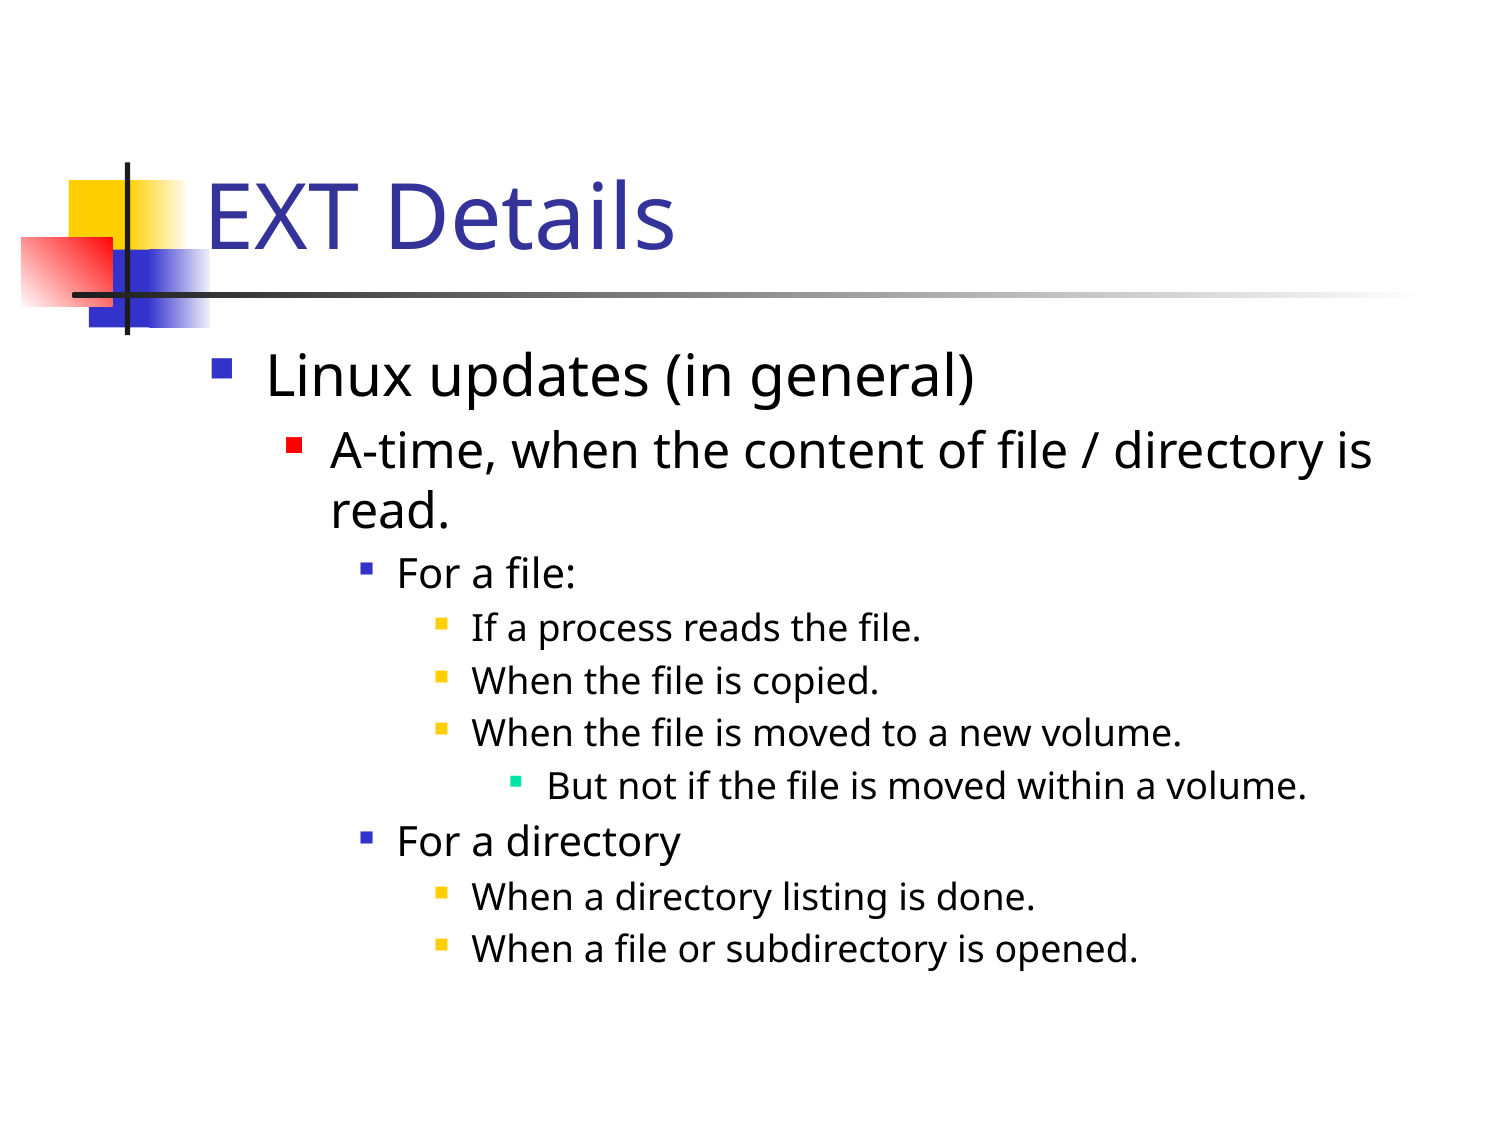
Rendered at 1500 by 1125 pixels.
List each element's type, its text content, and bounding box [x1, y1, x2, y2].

list Linux updates (in general) A-time, when the content of file / directory is read. For a file: If a process reads the file. When the file is copied. When the file is moved to a new volume. But not if the file is moved within a volume. For a directory When a directory listing is done. When a file or subdirectory is opened. [193, 330, 1470, 1007]
title EXT Details [188, 34, 1468, 276]
